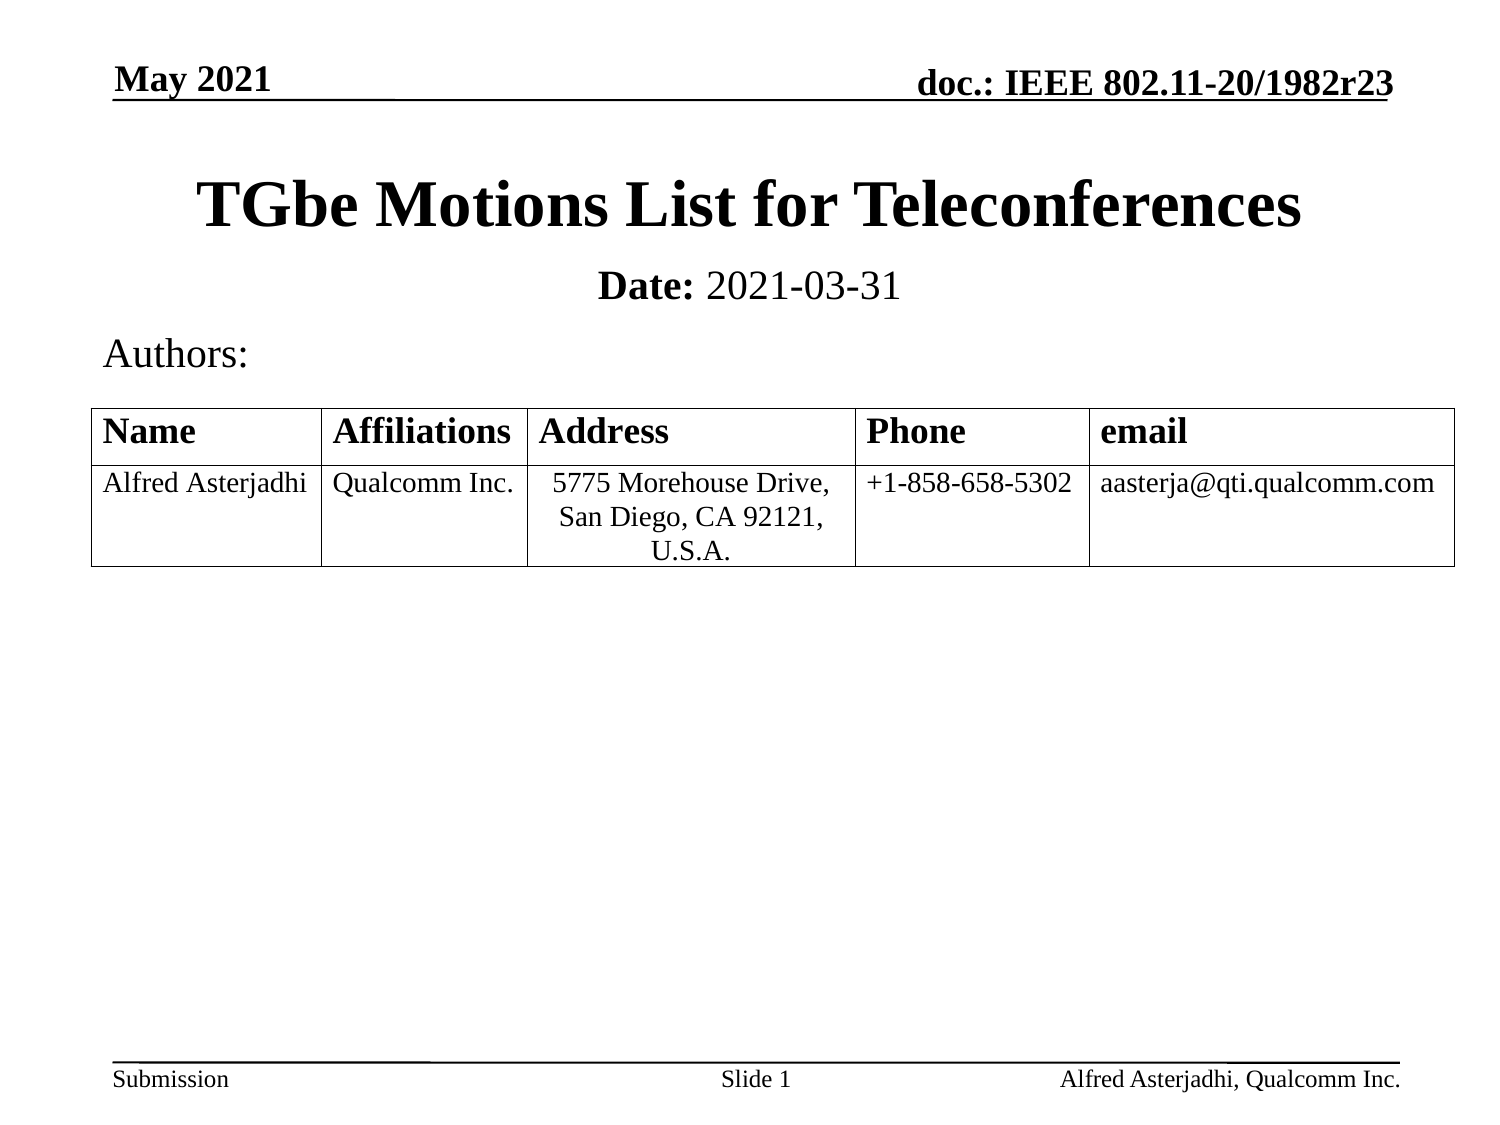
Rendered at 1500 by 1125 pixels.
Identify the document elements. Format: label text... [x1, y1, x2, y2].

slide_number Slide 1 [712, 1061, 800, 1123]
list Date: 2021-03-31 [112, 249, 1388, 316]
text_box Authors: [87, 318, 325, 381]
title TGbe Motions List for Teleconferences [112, 112, 1388, 249]
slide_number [114, 54, 493, 100]
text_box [75, 407, 1477, 819]
footer Alfred Asterjadhi, Qualcomm Inc. [902, 1061, 1402, 1093]
